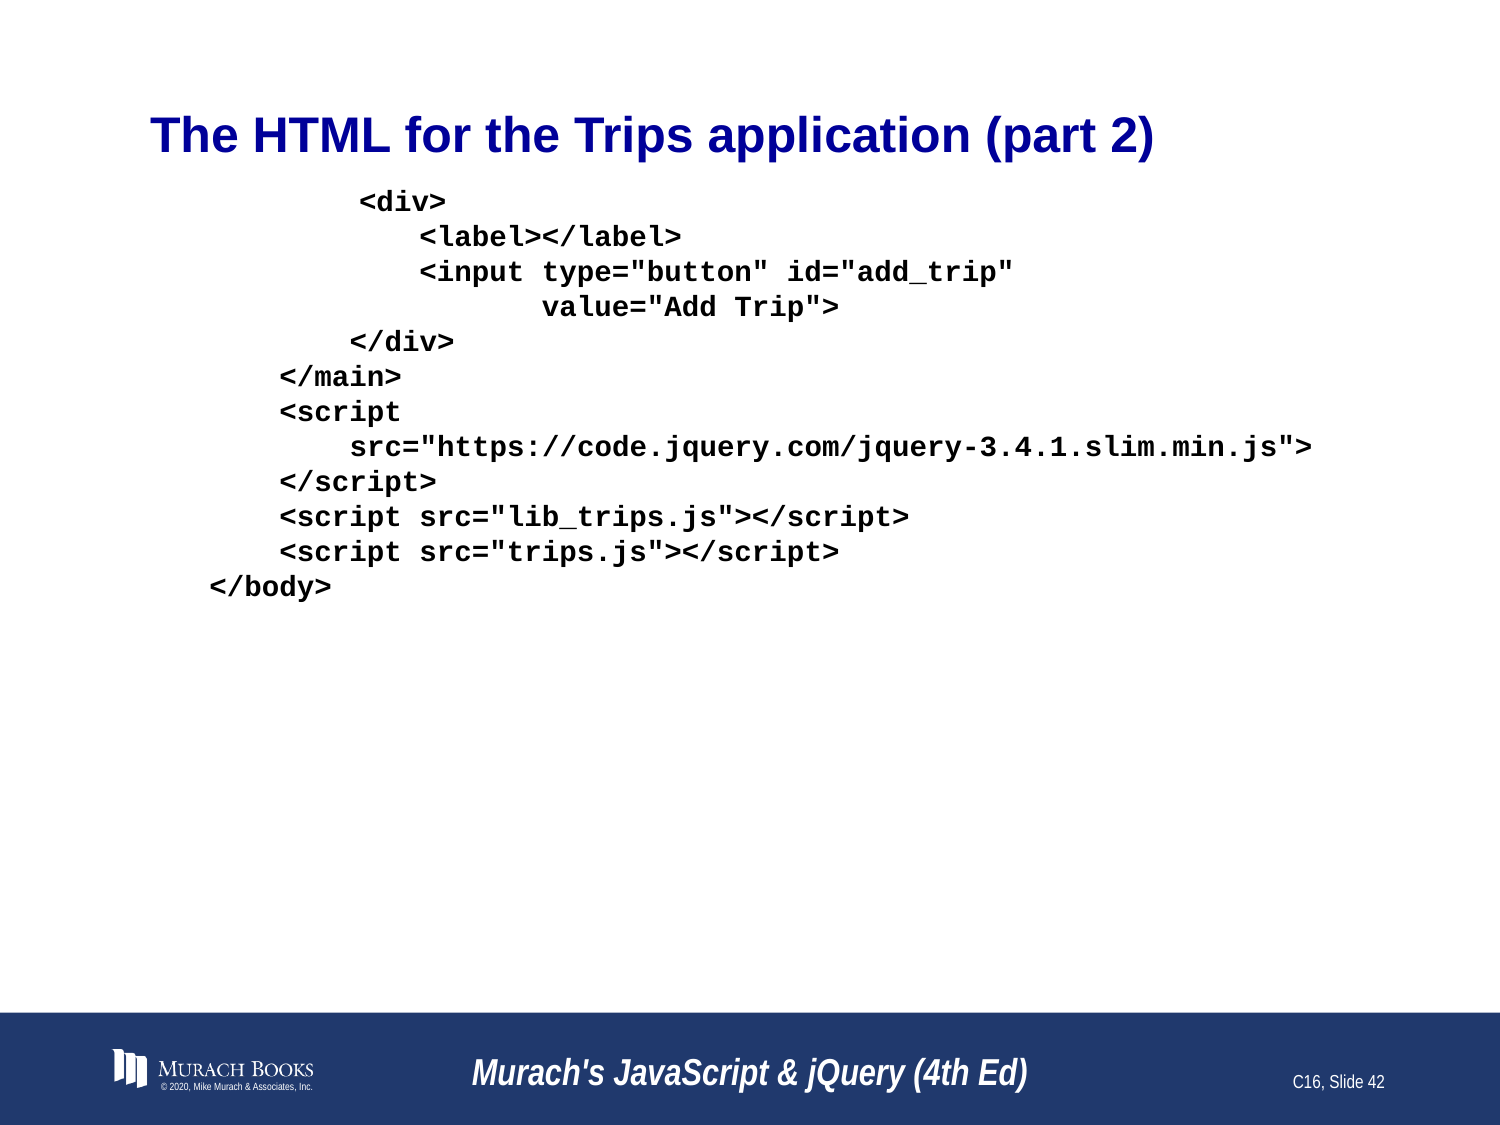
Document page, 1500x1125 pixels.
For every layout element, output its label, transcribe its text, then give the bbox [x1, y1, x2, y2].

title The HTML for the Trips application (part 2) [150, 102, 1350, 164]
footer © 2020, Mike Murach & Associates, Inc. [12, 1025, 463, 1100]
slide_number Murach's JavaScript & jQuery (4th Ed) [463, 1025, 1050, 1100]
slide_number C16, Slide 42 [1087, 1025, 1400, 1100]
list <div> <label></label> <input type="button" id="add_trip" value="Add Trip"> </div> </main> <script src="https://code.jquery.com/jquery-3.4.1.slim.min.js"> </script> <script src="lib_trips.js"></script> <script src="trips.js"></script> </body> [137, 174, 1350, 975]
